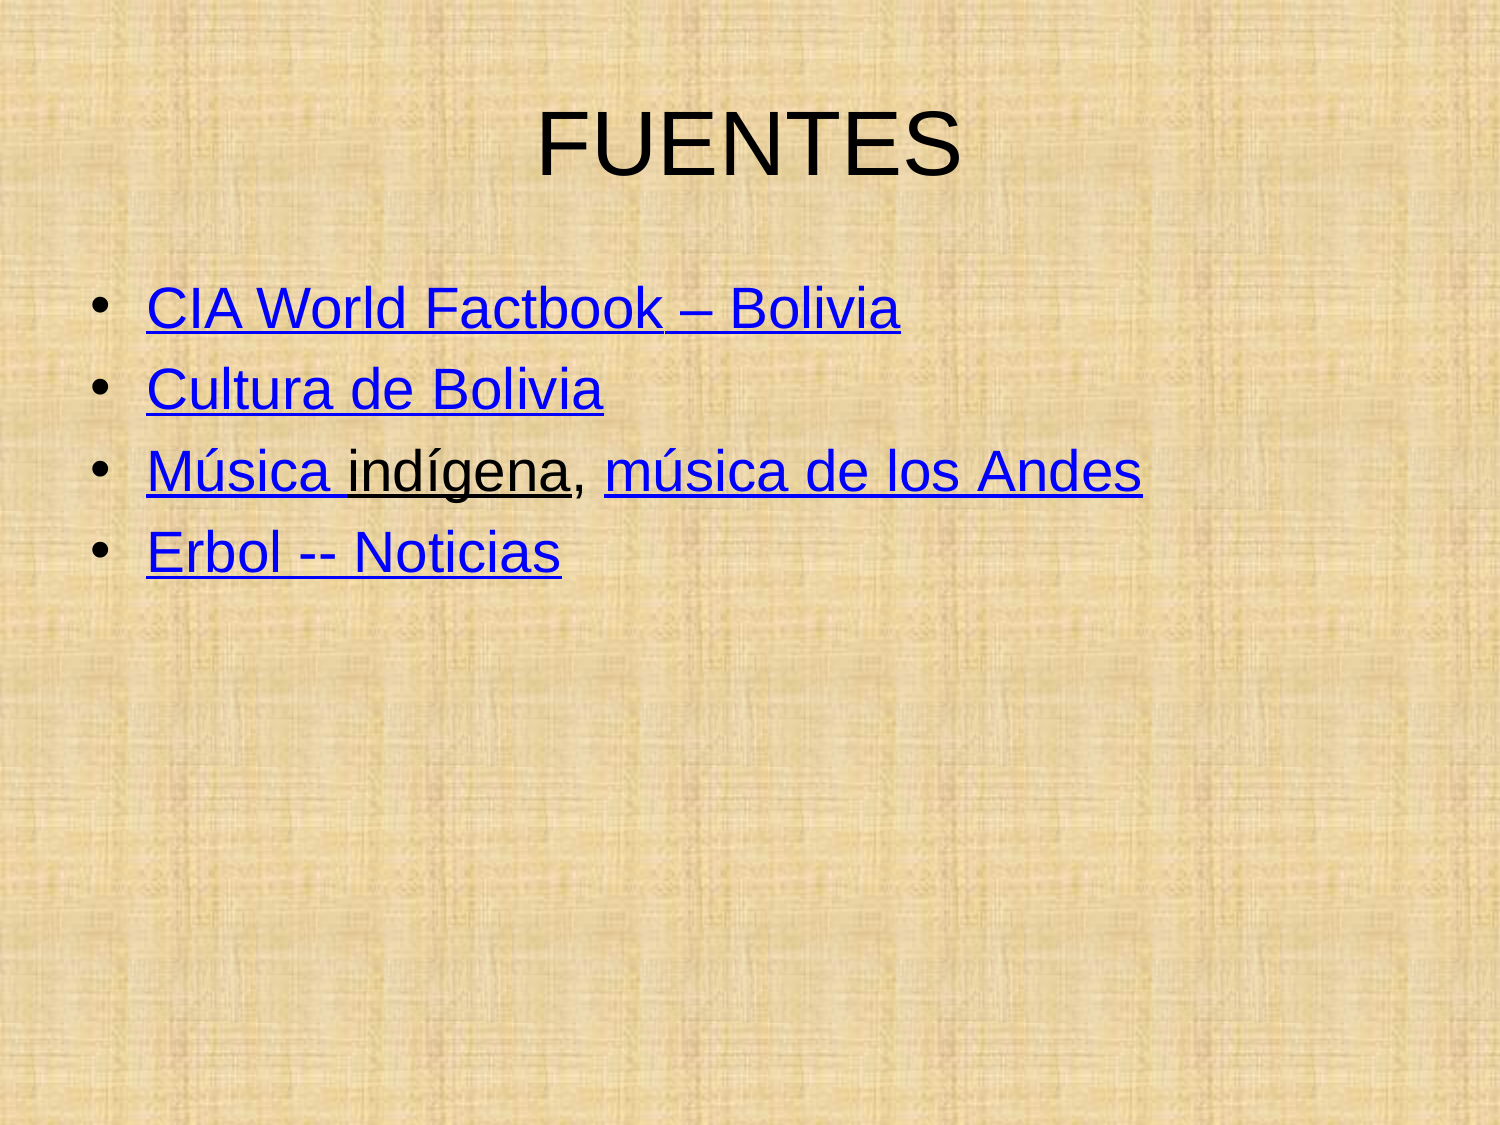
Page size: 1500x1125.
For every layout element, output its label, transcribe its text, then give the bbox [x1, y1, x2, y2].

title FUENTES [75, 45, 1425, 233]
list CIA World Factbook – Bolivia Cultura de Bolivia Música indígena, música de los Andes Erbol -- Noticias [75, 262, 1425, 1005]
